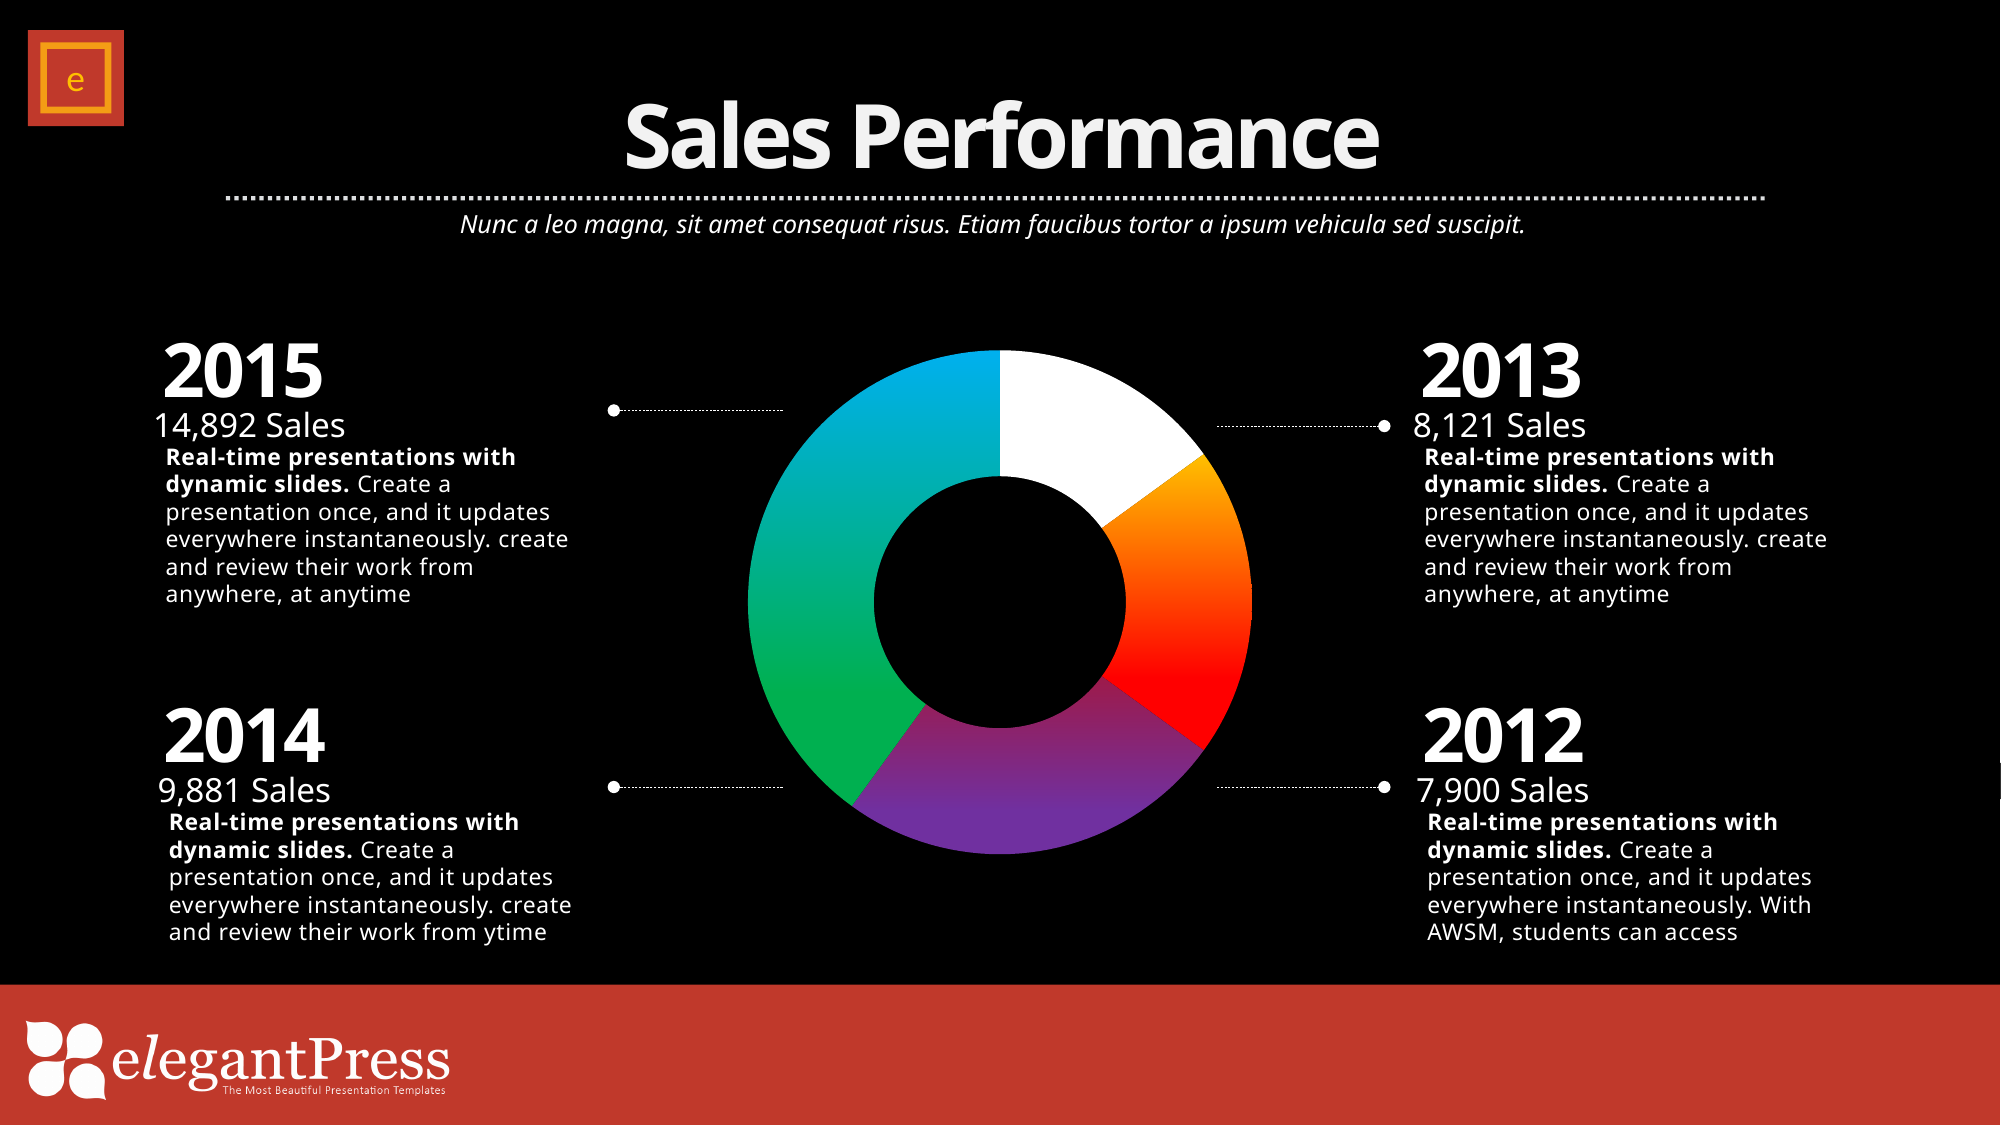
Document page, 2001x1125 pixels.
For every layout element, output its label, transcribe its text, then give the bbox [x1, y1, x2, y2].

text_box 2013 [1406, 314, 1599, 396]
text_box 2015 [147, 314, 340, 396]
text_box 8,121 Sales [1398, 396, 1602, 452]
text_box Real-time presentations with dynamic slides. Create a presentation once, and it updates everywhere instantaneously. With AWSM, students can access [1412, 800, 1873, 953]
text_box 2014 [148, 679, 341, 761]
picture [17, 1012, 454, 1111]
text_box 9,881 Sales [142, 761, 347, 817]
text_box Real-time presentations with dynamic slides. Create a presentation once, and it updates everywhere instantaneously. create and review their work from anywhere, at anytime [150, 435, 611, 615]
text_box Sales Performance [613, 74, 1394, 192]
text_box Real-time presentations with dynamic slides. Create a presentation once, and it updates everywhere instantaneously. create and review their work from ytime [153, 800, 614, 953]
text_box 2012 [1407, 679, 1600, 761]
text_box 14,892 Sales [138, 396, 361, 452]
text_box 7,900 Sales [1401, 761, 1605, 817]
chart [731, 339, 1269, 865]
text_box Nunc a leo magna, sit amet consequat risus. Etiam faucibus tortor a ipsum vehicula sed suscipit. [117, 203, 1878, 244]
text_box Real-time presentations with dynamic slides. Create a presentation once, and it updates everywhere instantaneously. create and review their work from anywhere, at anytime [1409, 435, 1870, 615]
